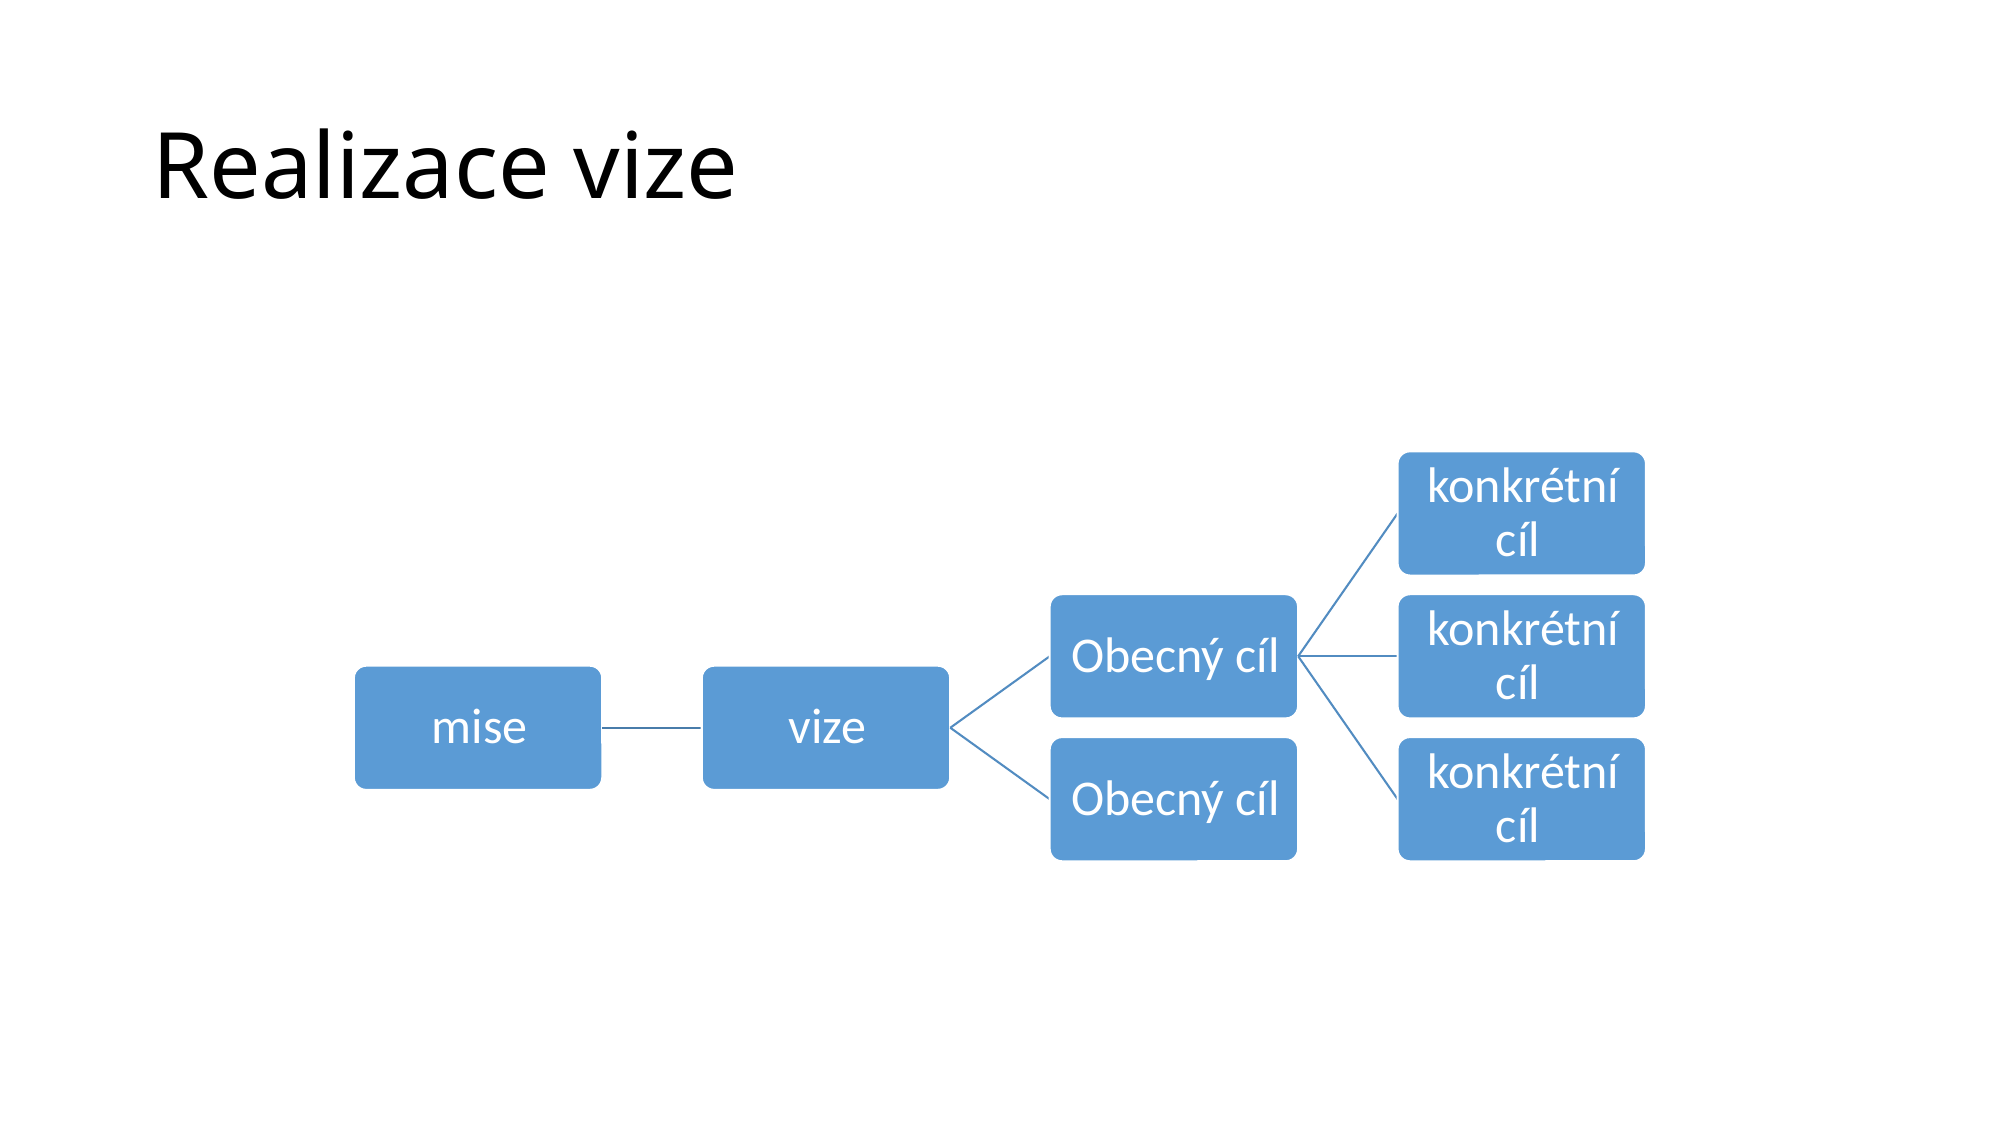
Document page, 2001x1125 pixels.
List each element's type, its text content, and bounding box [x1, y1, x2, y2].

title Realizace vize [137, 59, 1863, 278]
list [353, 299, 1647, 1014]
